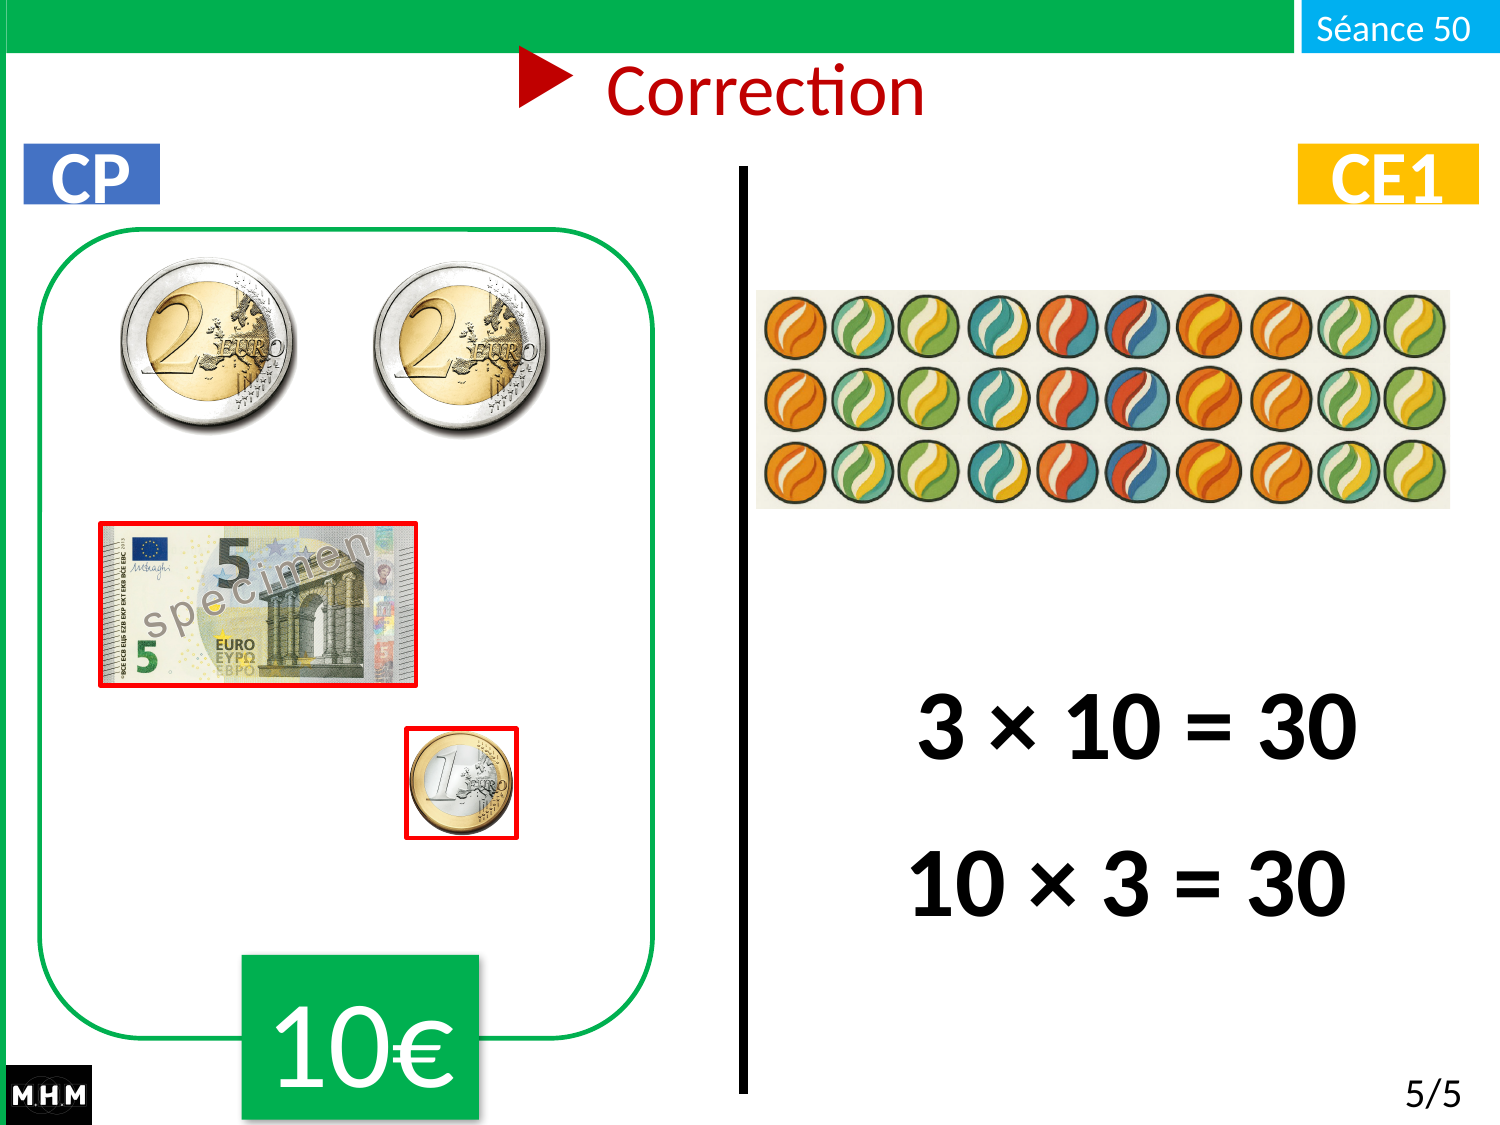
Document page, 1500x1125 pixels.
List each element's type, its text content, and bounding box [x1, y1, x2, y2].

text_box 3 × 10 = 30 [900, 652, 1500, 809]
picture [102, 526, 414, 684]
text_box 10 × 3 = 30 [889, 809, 1500, 990]
text_box CP [23, 142, 161, 205]
picture [409, 730, 514, 836]
text_box CE1 [1297, 142, 1480, 205]
text_box 10€ [241, 954, 479, 1120]
picture [6, 1065, 92, 1125]
picture [372, 257, 551, 446]
text_box 5/5 [1389, 1064, 1500, 1125]
picture [756, 290, 1451, 509]
text_box [38, 228, 654, 1040]
picture [120, 253, 298, 442]
title Correction [497, 43, 949, 139]
